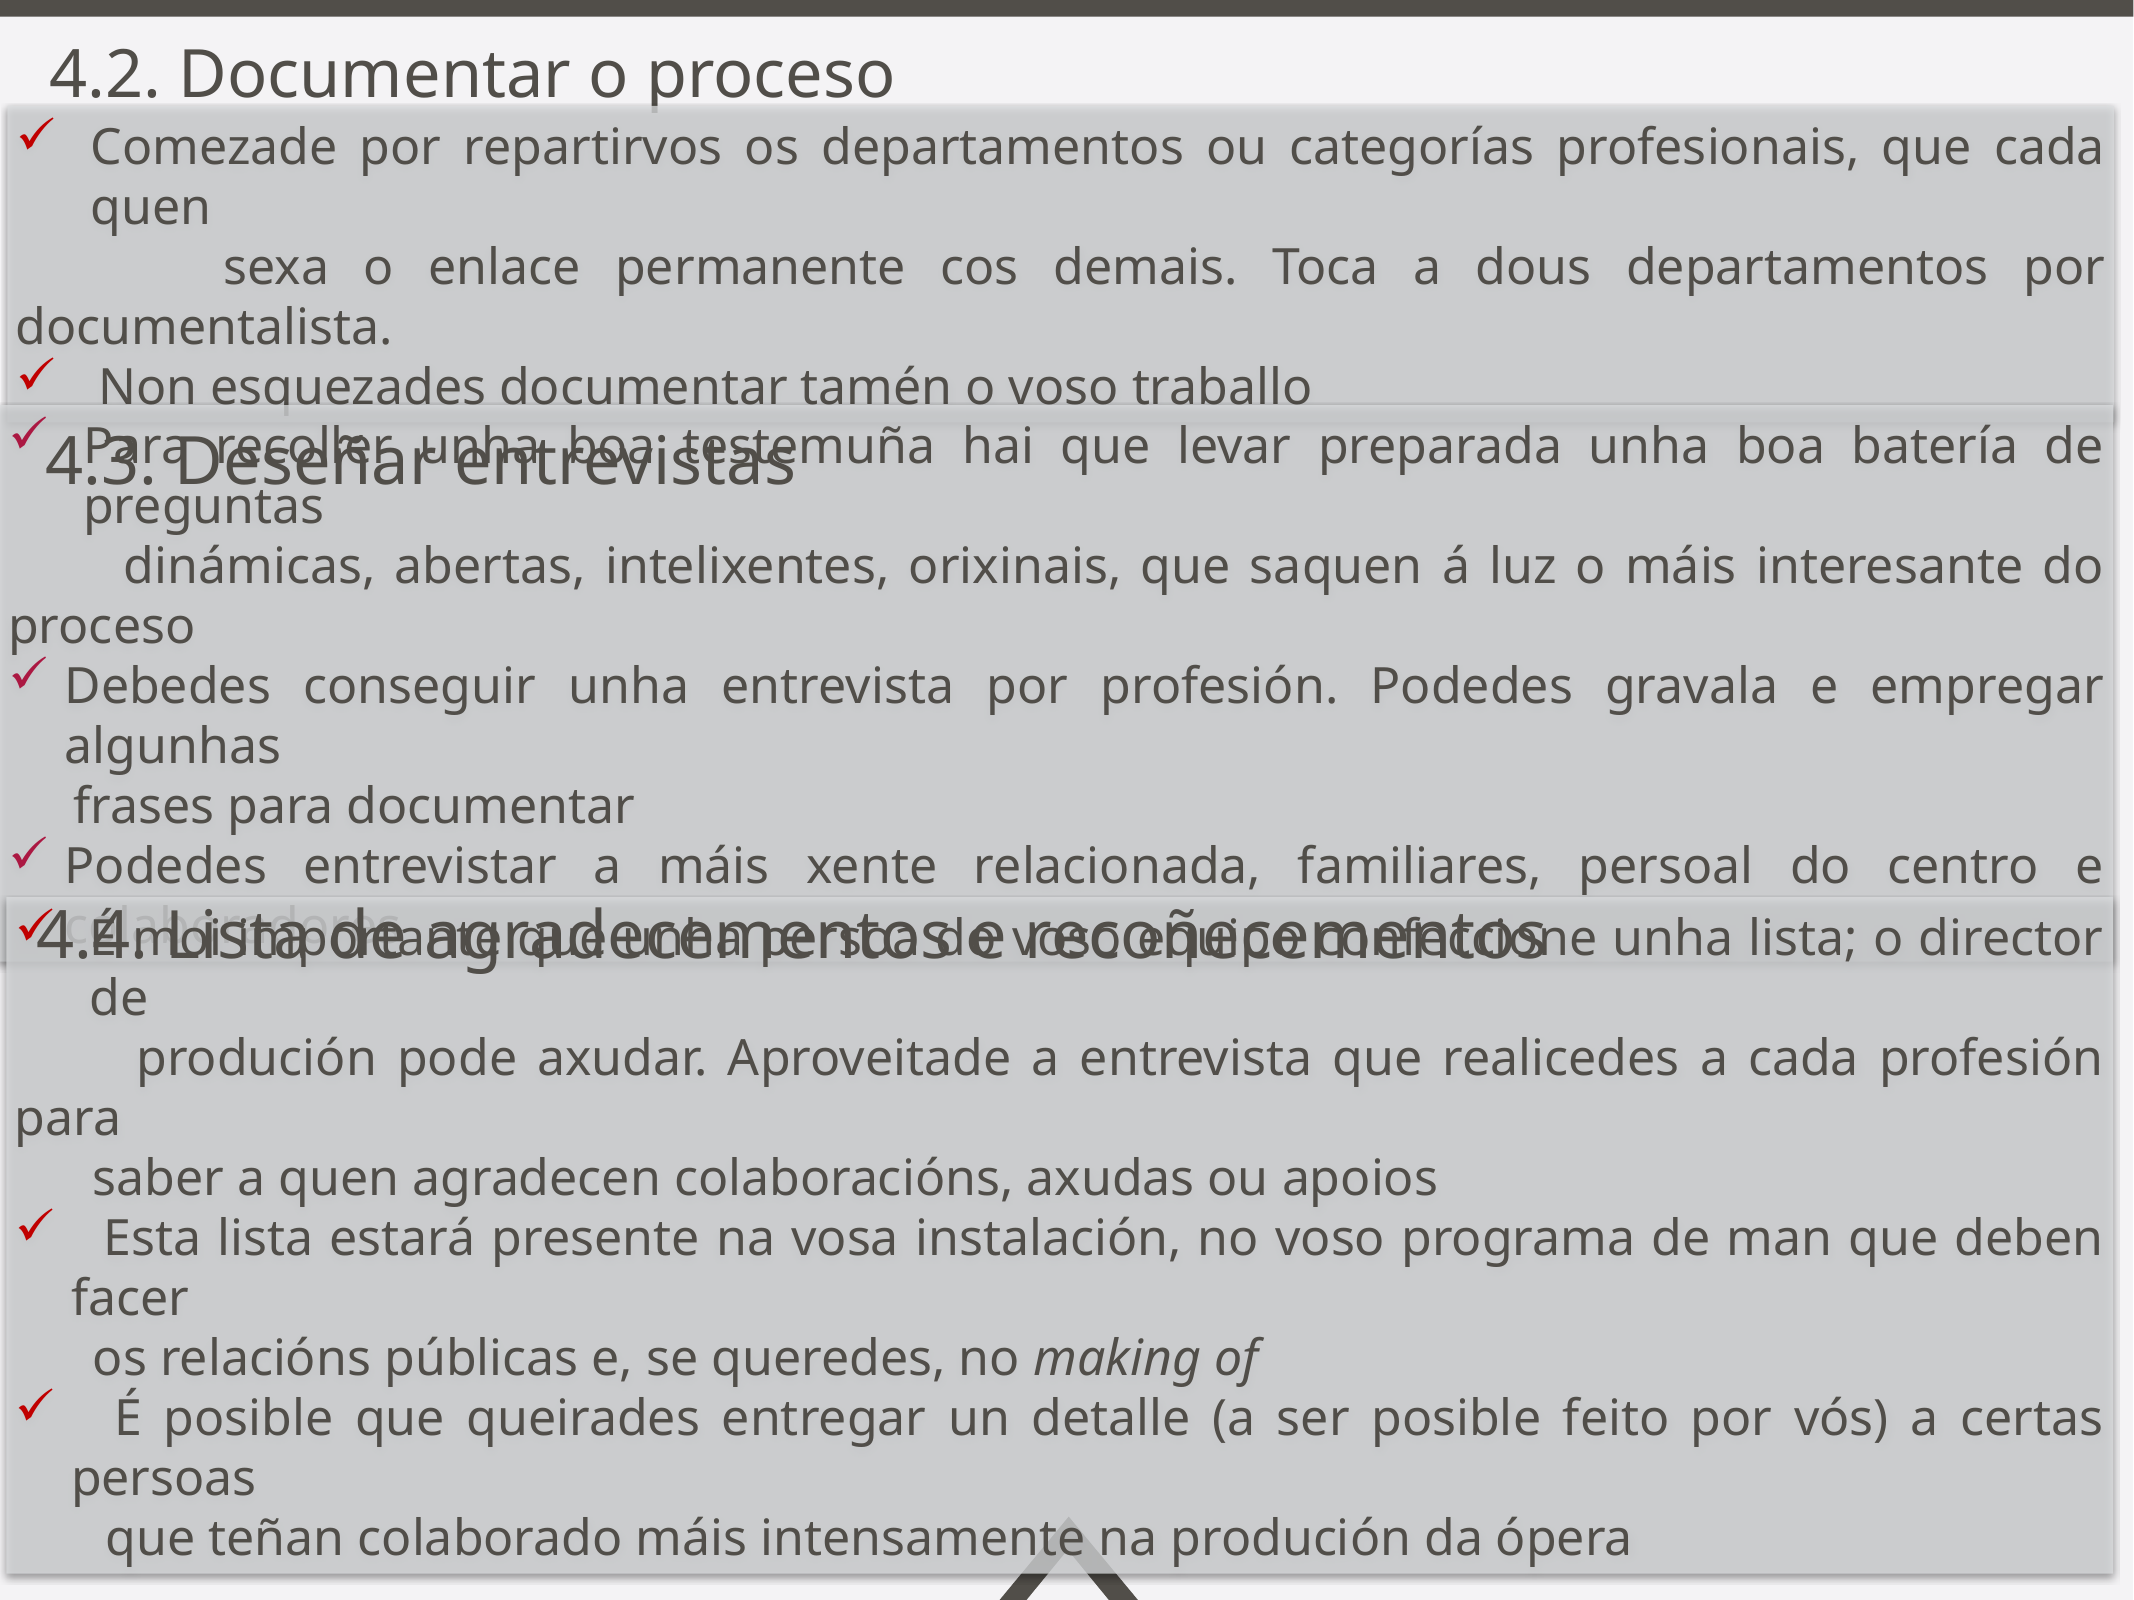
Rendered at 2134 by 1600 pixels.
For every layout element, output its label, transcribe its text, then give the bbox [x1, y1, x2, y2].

text_box 4.2. Documentar o proceso [40, 22, 906, 103]
text_box Para recoller unha boa testemuña hai que levar preparada unha boa batería de preguntas dinámicas, abertas, intelixentes, orixinais, que saquen á luz o máis interesante do proceso Debedes conseguir unha entrevista por profesión. Podedes gravala e empregar algunhas frases para documentar Podedes entrevistar a máis xente relacionada, familiares, persoal do centro e colaboradores [0, 405, 2114, 906]
text_box 4.3. Deseñar entrevistas [36, 409, 806, 506]
text_box 4.4. Lista de agradecementos e recoñecementos [27, 883, 1558, 981]
text_box Comezade por repartirvos os departamentos ou categorías profesionais, que cada quen sexa o enlace permanente cos demais. Toca a dous departamentos por documentalista. Non esquezades documentar tamén o voso traballo [7, 105, 2115, 403]
text_box É moi importante que unha persoa do voso equipo confeccione unha lista; o director de produción pode axudar. Aproveitade a entrevista que realicedes a cada profesión para saber a quen agradecen colaboracións, axudas ou apoios Esta lista estará presente na vosa instalación, no voso programa de man que deben facer os relacións públicas e, se queredes, no making of É posible que queirades entregar un detalle (a ser posible feito por vós) a certas persoas que teñan colaborado máis intensamente na produción da ópera [6, 897, 2114, 1574]
